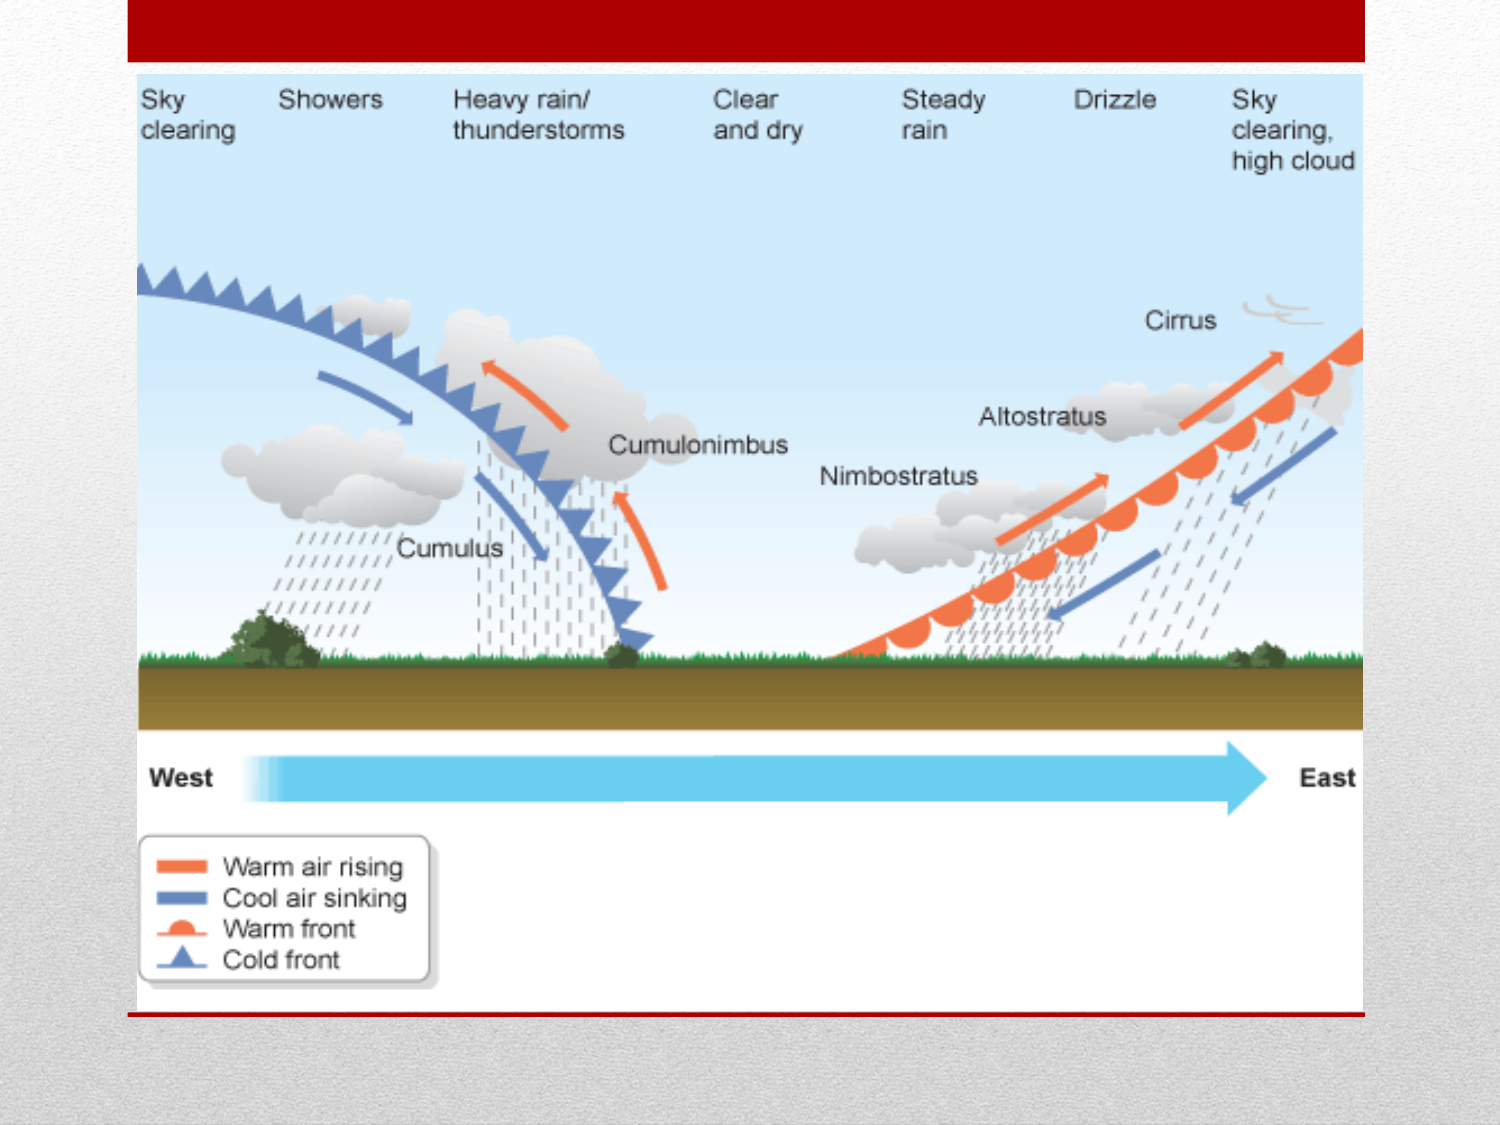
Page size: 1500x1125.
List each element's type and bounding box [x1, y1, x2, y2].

picture [136, 74, 1364, 1011]
